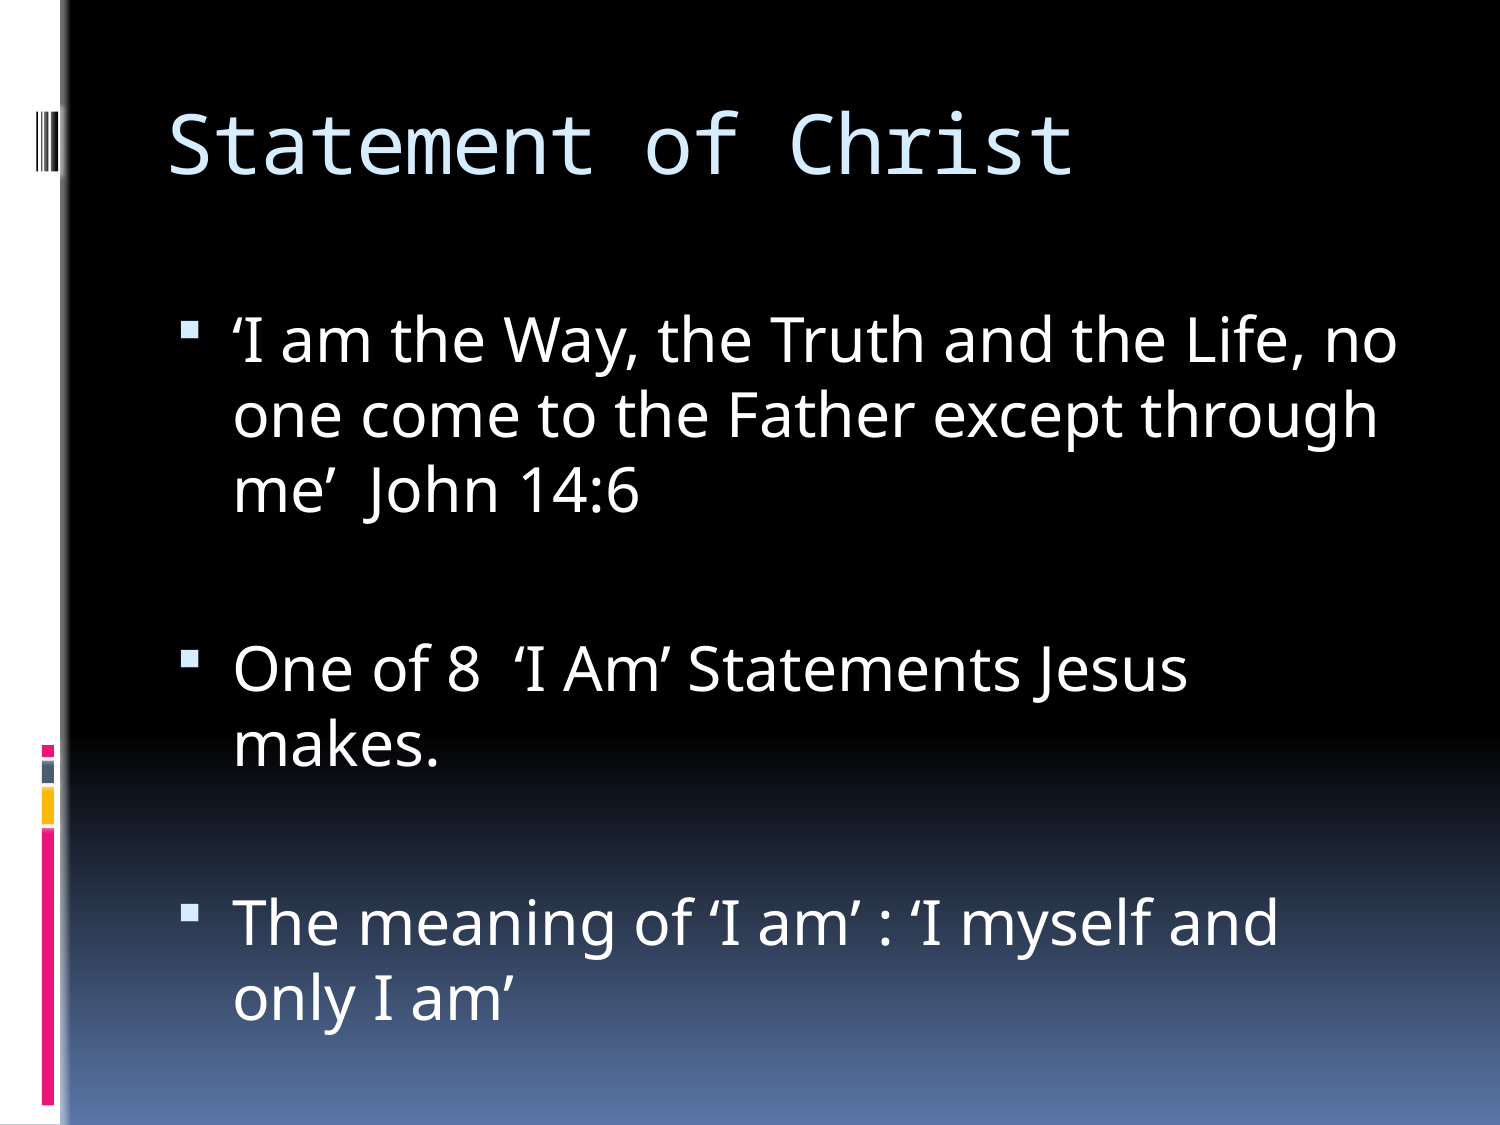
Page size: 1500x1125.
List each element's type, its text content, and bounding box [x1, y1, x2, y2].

title Statement of Christ [150, 83, 1425, 234]
list ‘I am the Way, the Truth and the Life, no one come to the Father except through me’ John 14:6 One of 8 ‘I Am’ Statements Jesus makes. The meaning of ‘I am’ : ‘I myself and only I am’ [150, 292, 1425, 1043]
